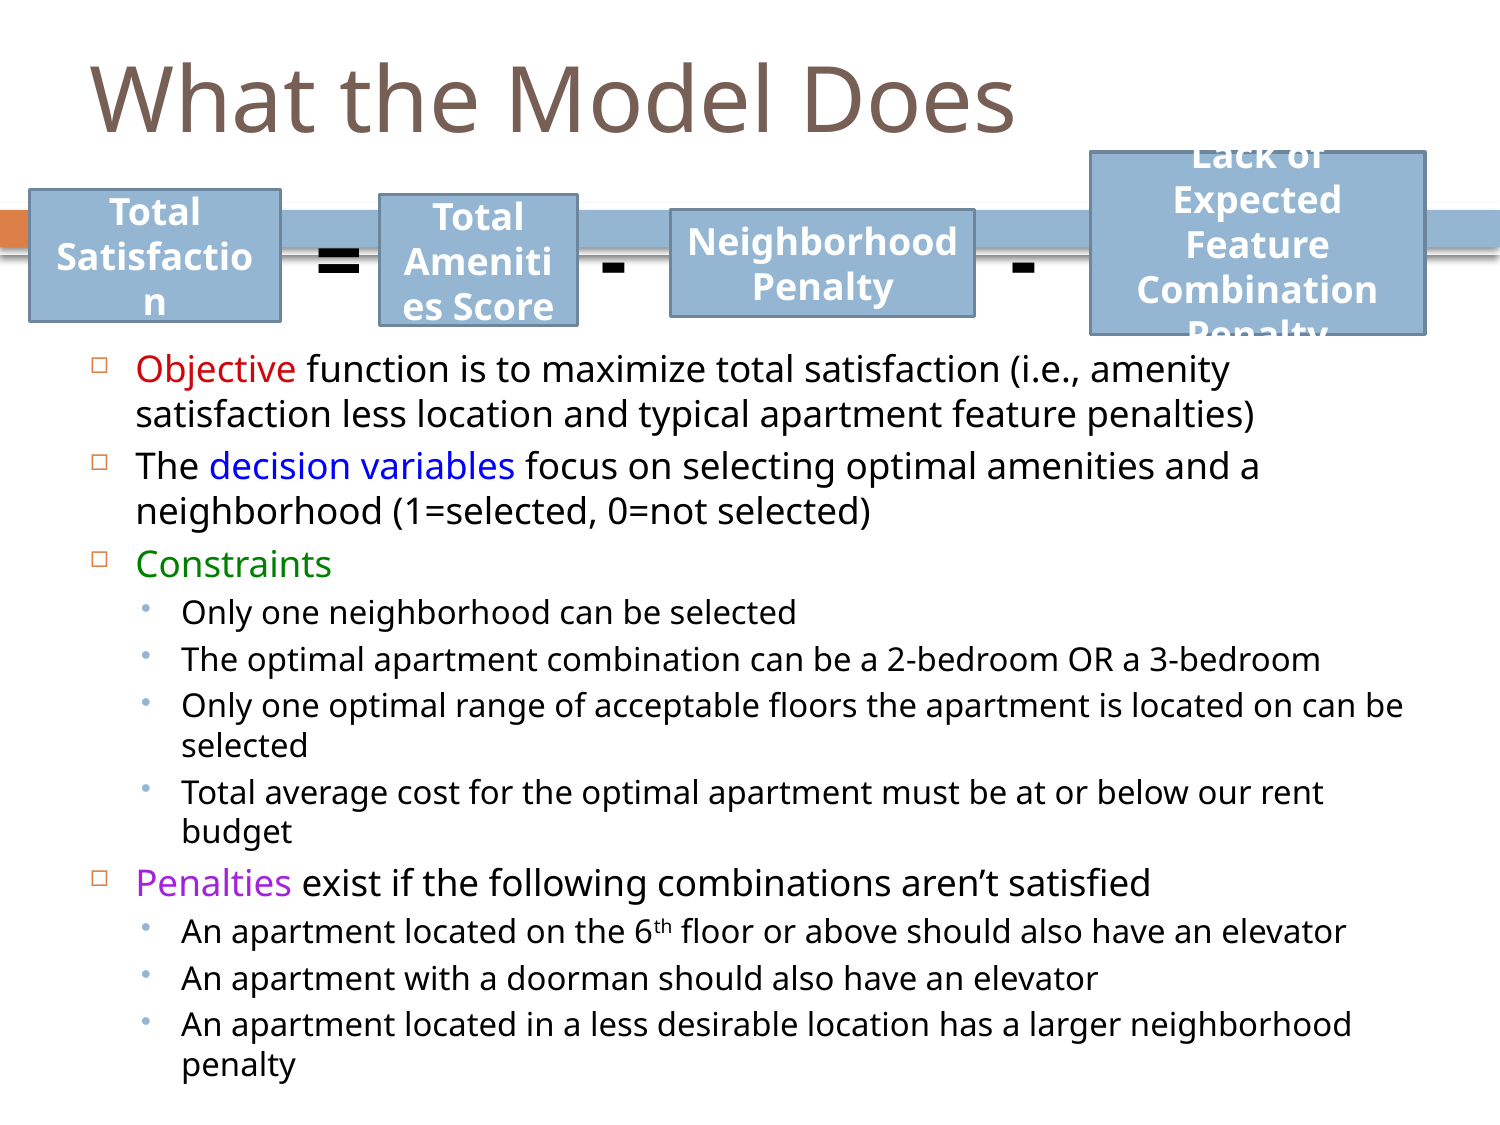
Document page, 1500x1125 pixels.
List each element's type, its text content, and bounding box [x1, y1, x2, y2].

text_box = [300, 199, 379, 315]
title What the Model Does [75, 1, 1425, 190]
text_box - [995, 199, 1053, 315]
text_box Total Satisfaction [28, 188, 282, 323]
text_box Lack of Expected Feature Combination Penalty [1089, 150, 1427, 336]
text_box Total Amenities Score [378, 193, 579, 327]
list Objective function is to maximize total satisfaction (i.e., amenity satisfaction less location and typical apartment feature penalties) The decision variables focus on selecting optimal amenities and a neighborhood (1=selected, 0=not selected) Constraints Only one neighborhood can be selected The optimal apartment combination can be a 2-bedroom OR a 3-bedroom Only one optimal range of acceptable floors the apartment is located on can be selected Total average cost for the optimal apartment must be at or below our rent budget Penalties exist if the following combinations aren’t satisfied An apartment located on the 6th floor or above should also have an elevator An apartment with a doorman should also have an elevator An apartment located in a less desirable location has a larger neighborhood penalty [75, 338, 1425, 1111]
text_box Neighborhood Penalty [669, 208, 976, 318]
text_box - [585, 200, 643, 315]
